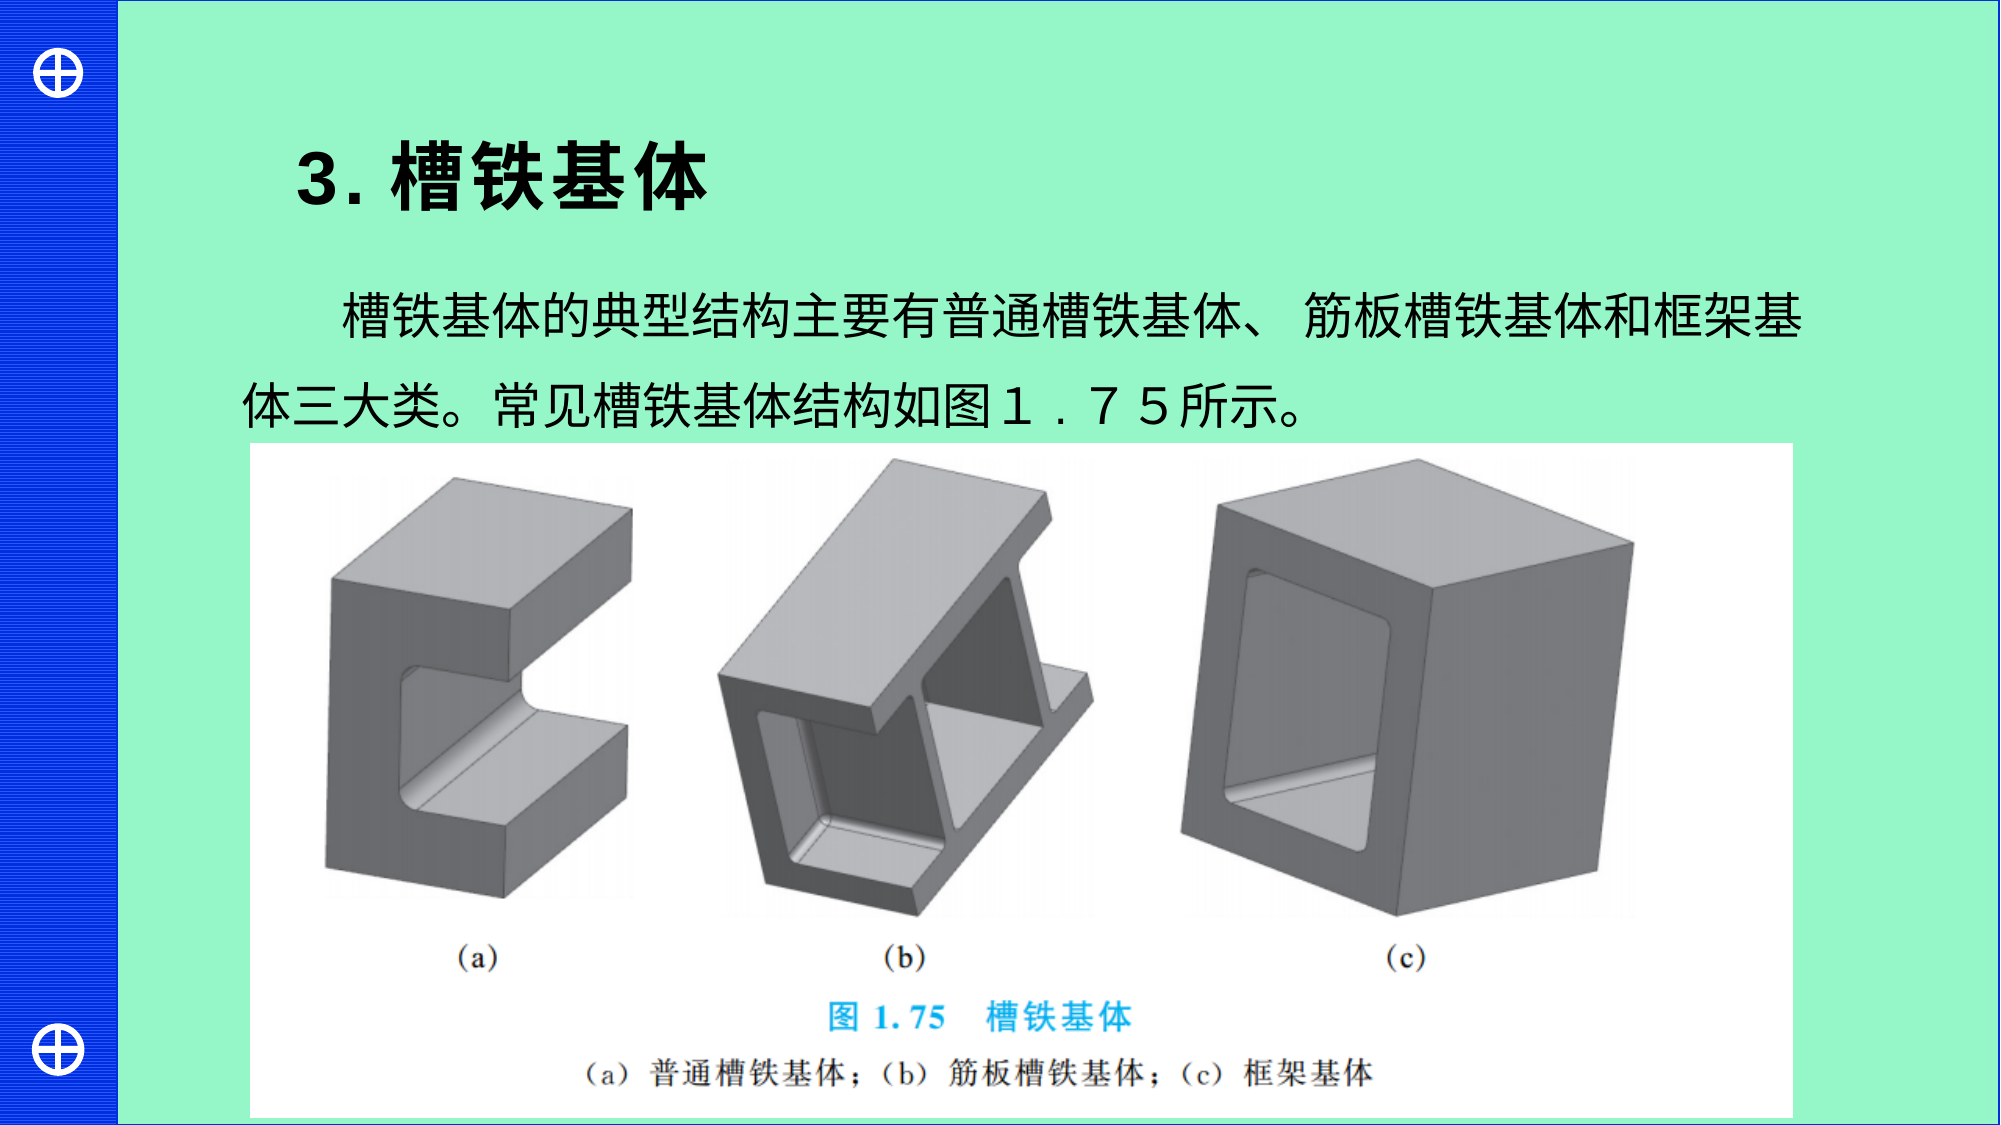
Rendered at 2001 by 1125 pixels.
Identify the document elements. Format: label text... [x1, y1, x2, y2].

picture [250, 443, 1793, 1118]
text_box 3.槽铁基体 [173, 106, 1462, 228]
text_box 槽铁基体的典型结构主要有普通槽铁基体、 筋板槽铁基体和框架基体三大类。常见槽铁基体结构如图１.７５所示。 [227, 247, 1838, 442]
